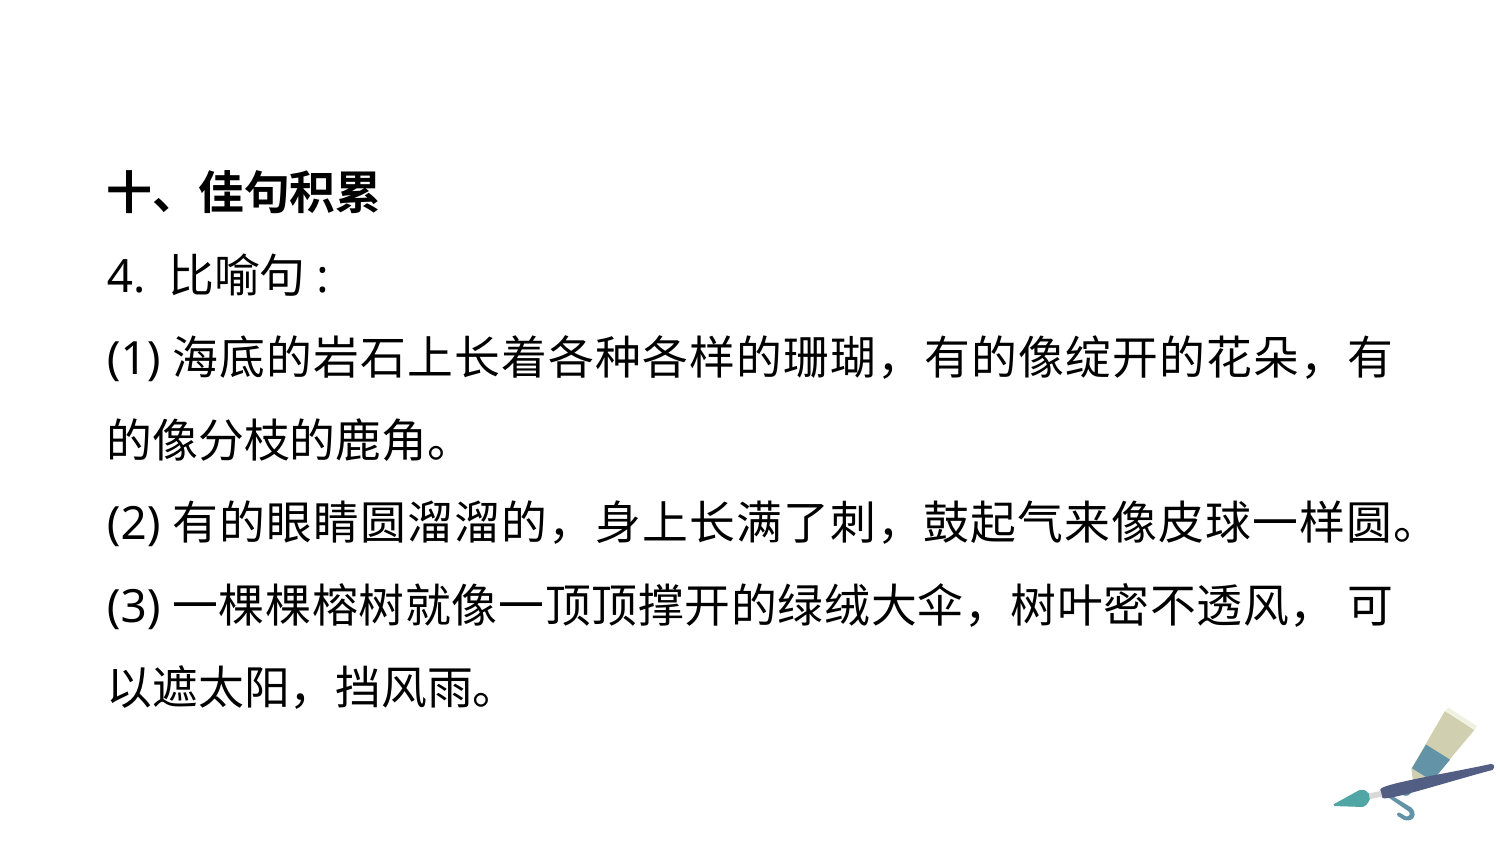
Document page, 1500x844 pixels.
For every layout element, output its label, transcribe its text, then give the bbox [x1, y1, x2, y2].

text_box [1358, 708, 1481, 844]
text_box 十、佳句积累 4. 比喻句: (1)海底的岩石上长着各种各样的珊瑚，有的像绽开的花朵，有的像分枝的鹿角。 (2)有的眼睛圆溜溜的，身上长满了刺，鼓起气来像皮球一样圆。 (3)一棵棵榕树就像一顶顶撑开的绿绒大伞，树叶密不透风， 可以遮太阳，挡风雨。 [92, 129, 1408, 721]
